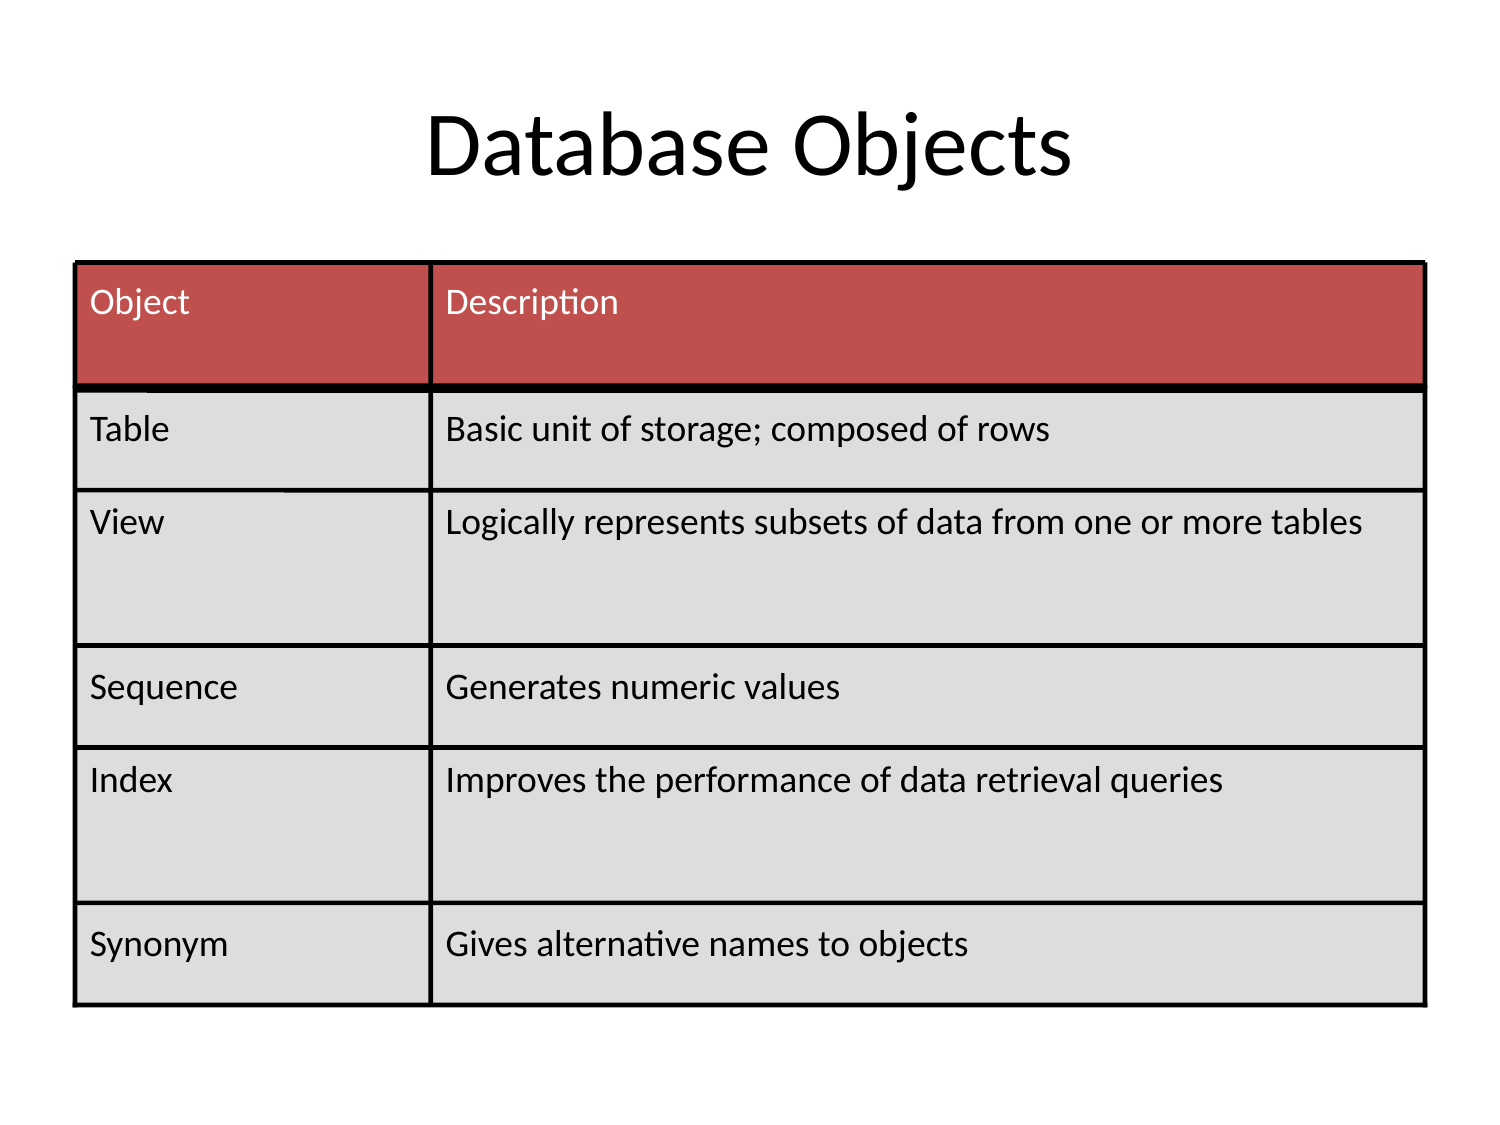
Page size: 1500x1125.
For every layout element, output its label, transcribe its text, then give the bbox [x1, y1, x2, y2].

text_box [74, 262, 1426, 1006]
title Database Objects [75, 45, 1425, 233]
